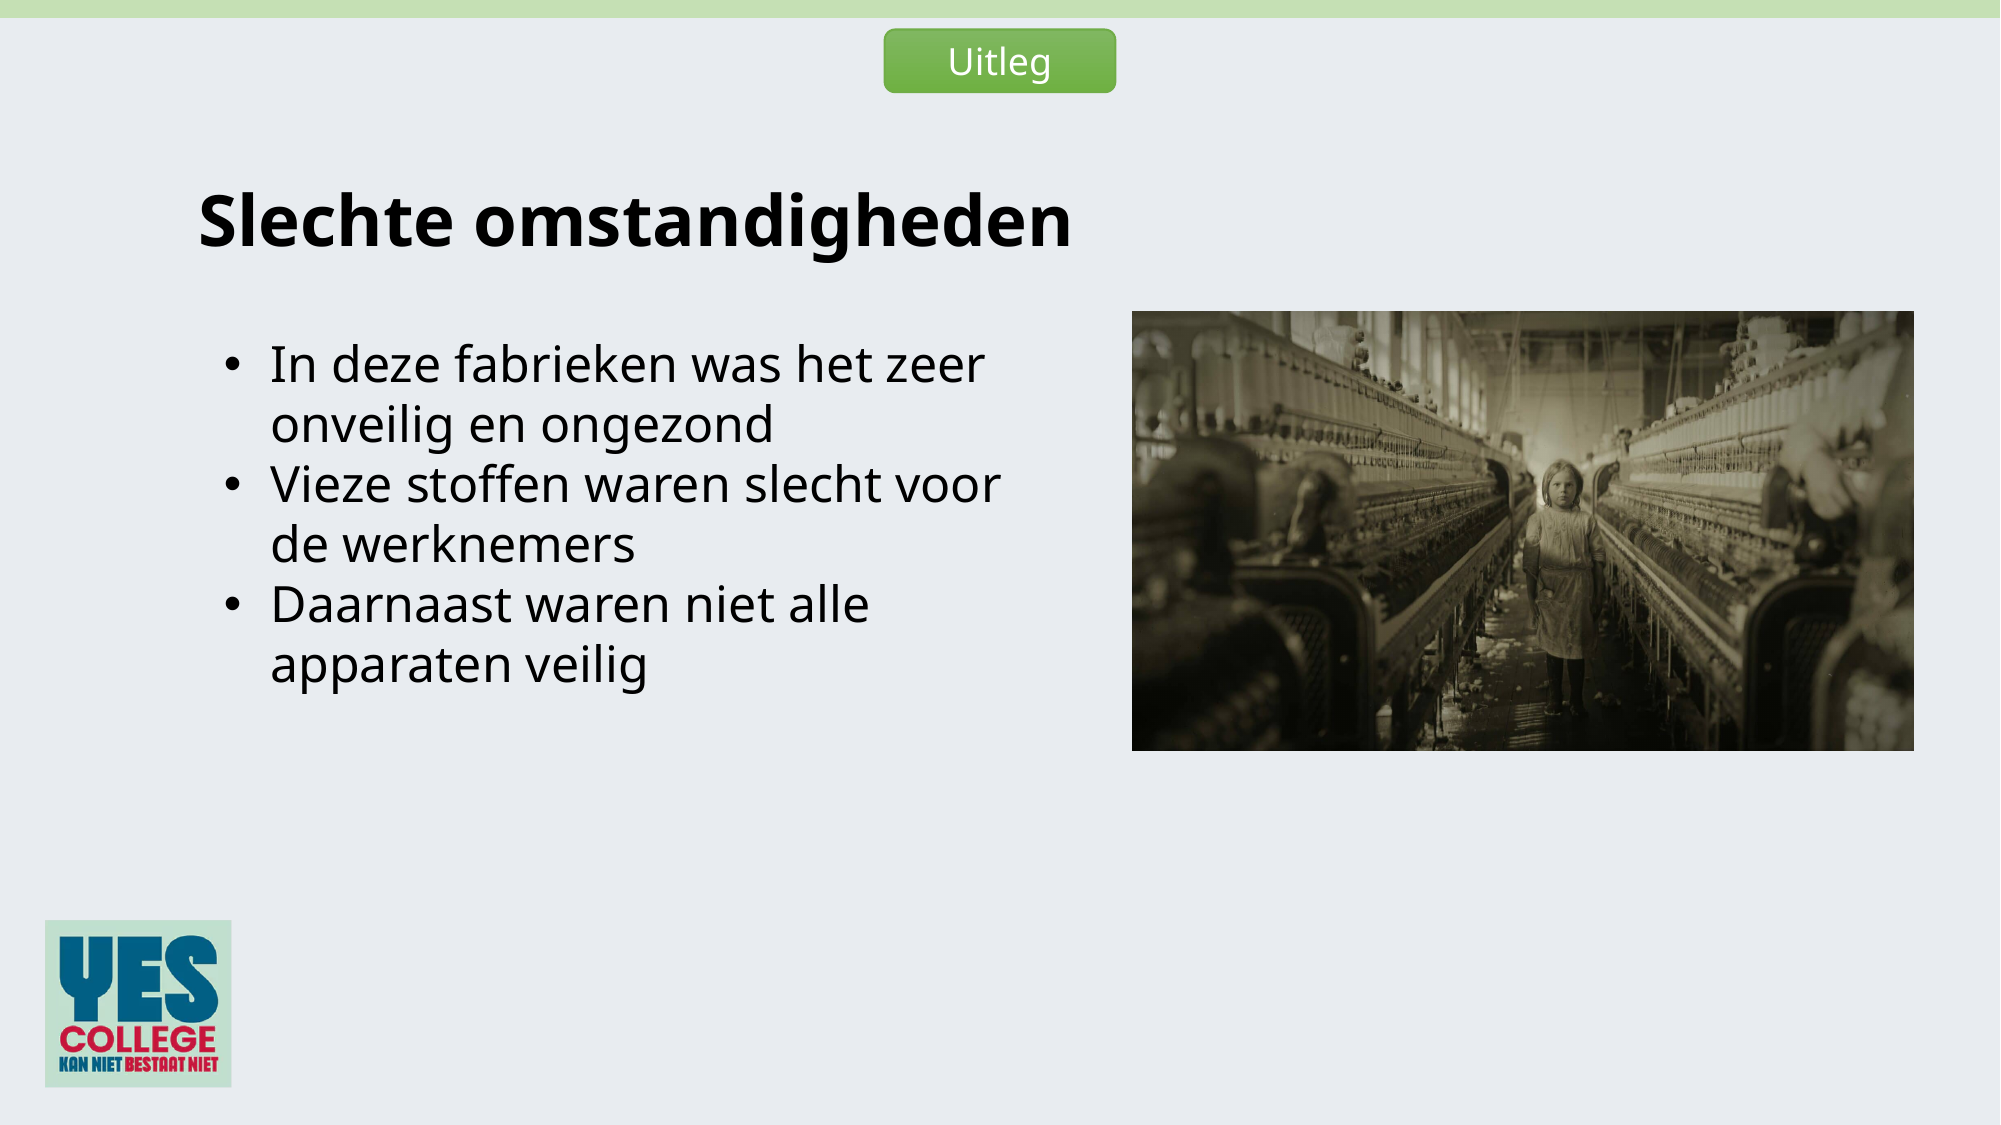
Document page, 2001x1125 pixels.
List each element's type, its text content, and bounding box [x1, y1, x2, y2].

picture [0, 913, 356, 1093]
text_box [0, 0, 2000, 18]
text_box Slechte omstandigheden [183, 168, 1368, 269]
picture [1132, 310, 1915, 752]
text_box Uitleg [883, 28, 1117, 94]
text_box In deze fabrieken was het zeer onveilig en ongezond Vieze stoffen waren slecht voor de werknemers Daarnaast waren niet alle apparaten veilig [209, 325, 1079, 761]
